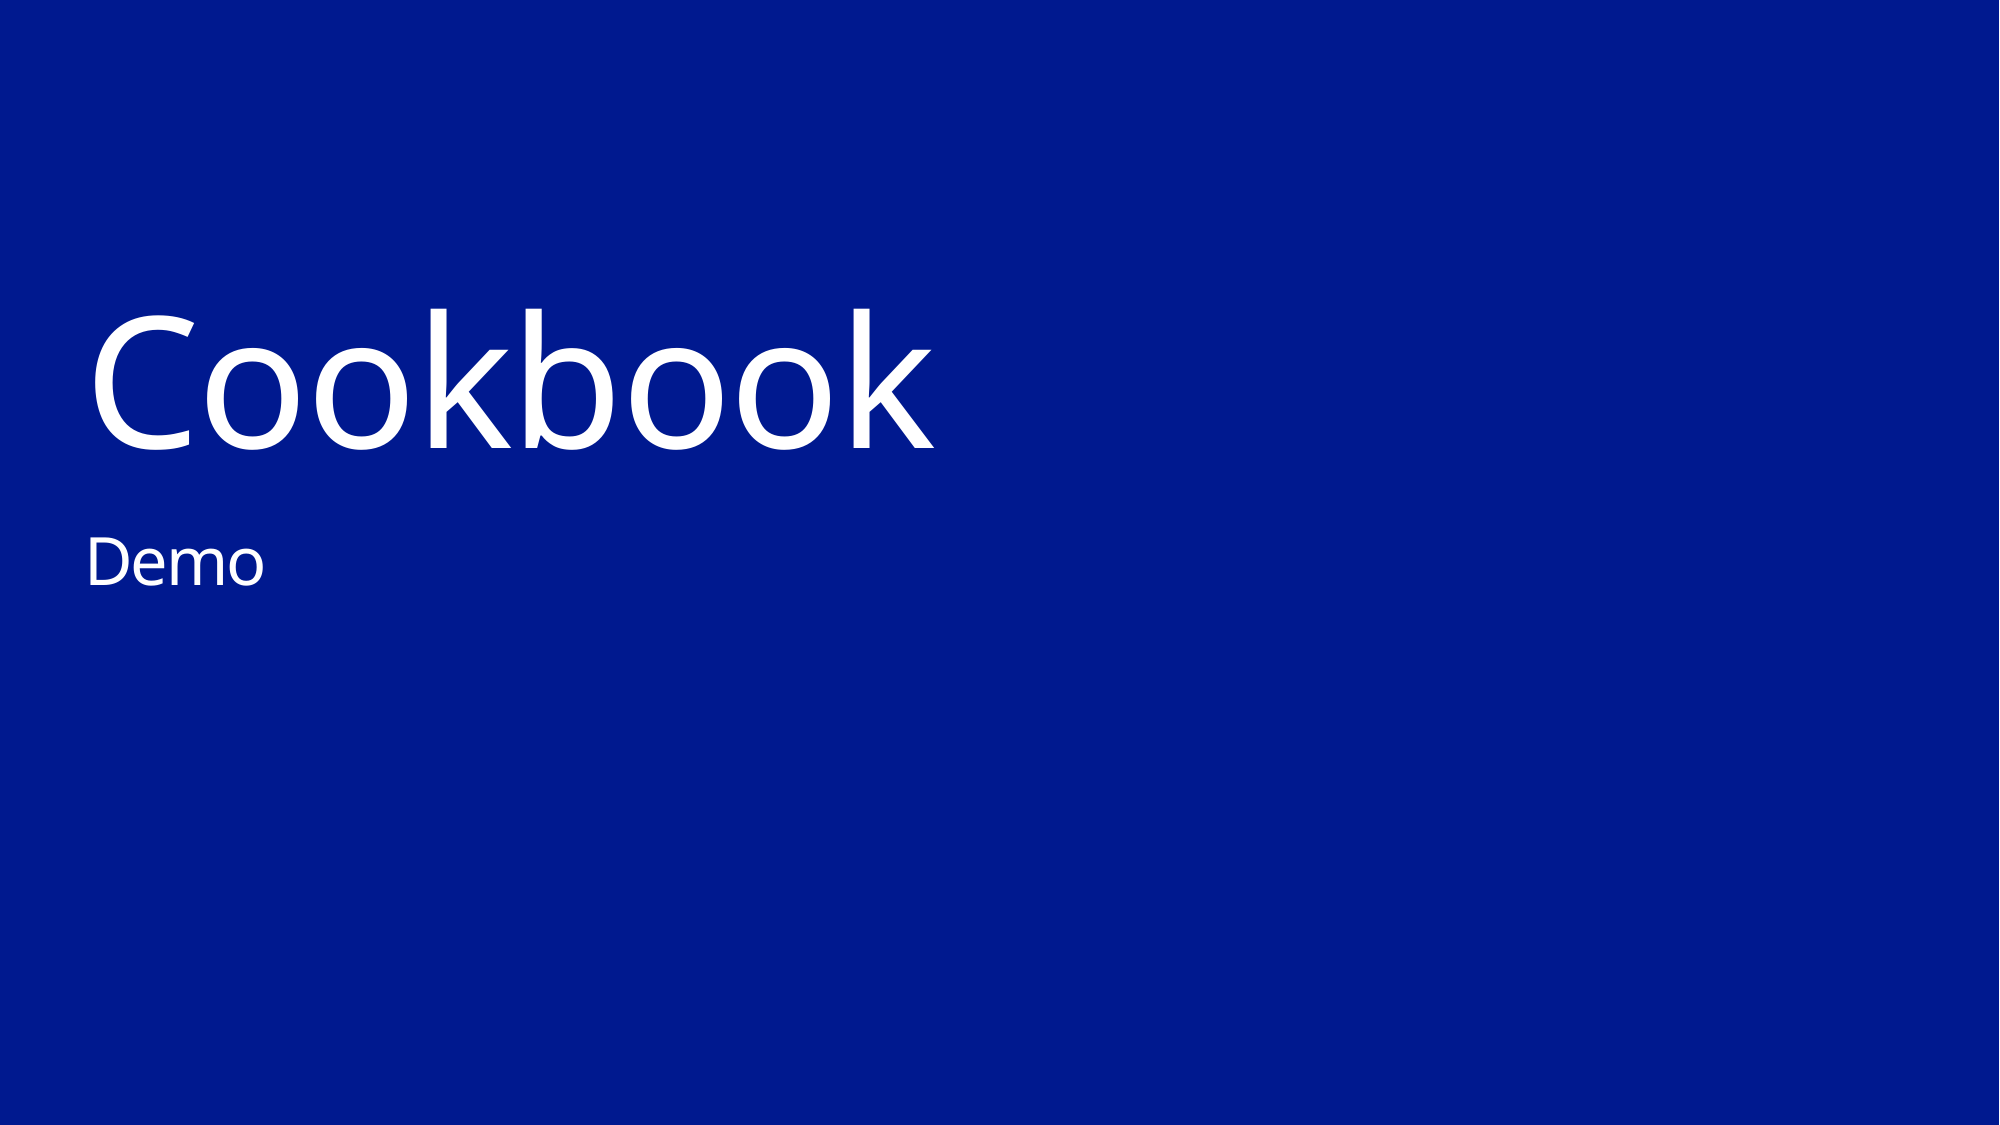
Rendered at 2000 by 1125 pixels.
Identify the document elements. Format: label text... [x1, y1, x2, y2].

list Demo [84, 528, 1317, 601]
list Cookbook [84, 290, 1926, 490]
